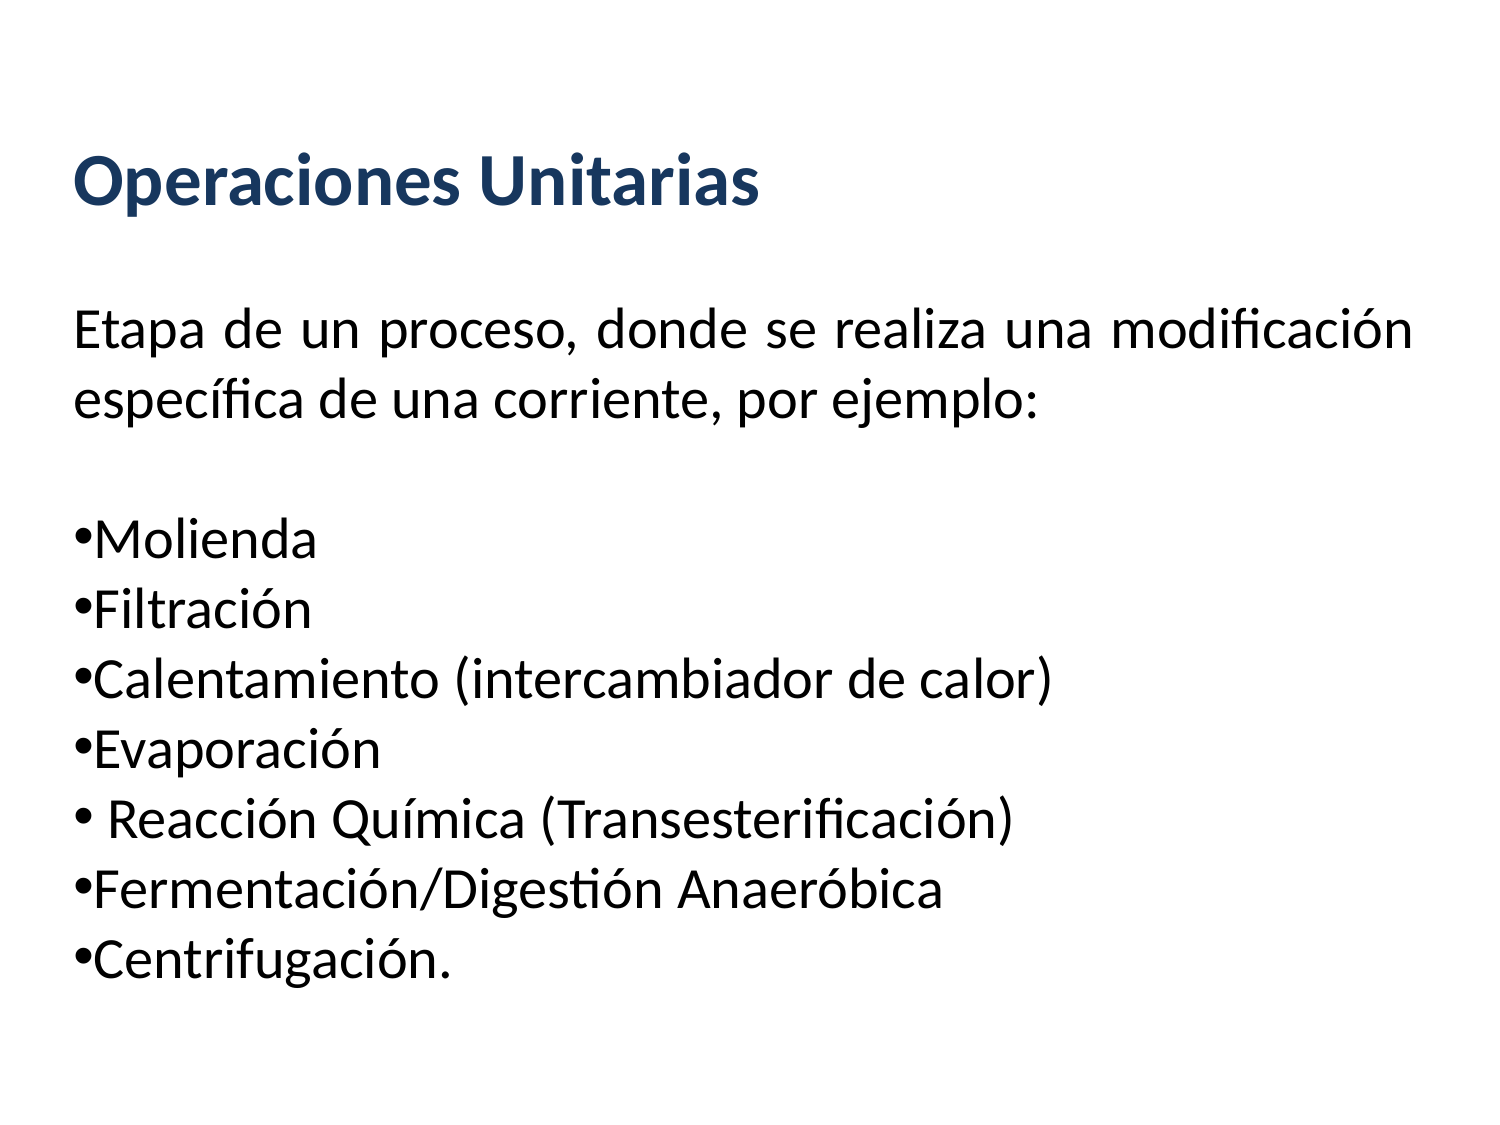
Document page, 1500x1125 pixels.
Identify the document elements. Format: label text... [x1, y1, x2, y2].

text_box Operaciones Unitarias Etapa de un proceso, donde se realiza una modificación específica de una corriente, por ejemplo: Molienda Filtración Calentamiento (intercambiador de calor) Evaporación Reacción Química (Transesterificación) Fermentación/Digestión Anaeróbica Centrifugación. [58, 122, 1430, 998]
